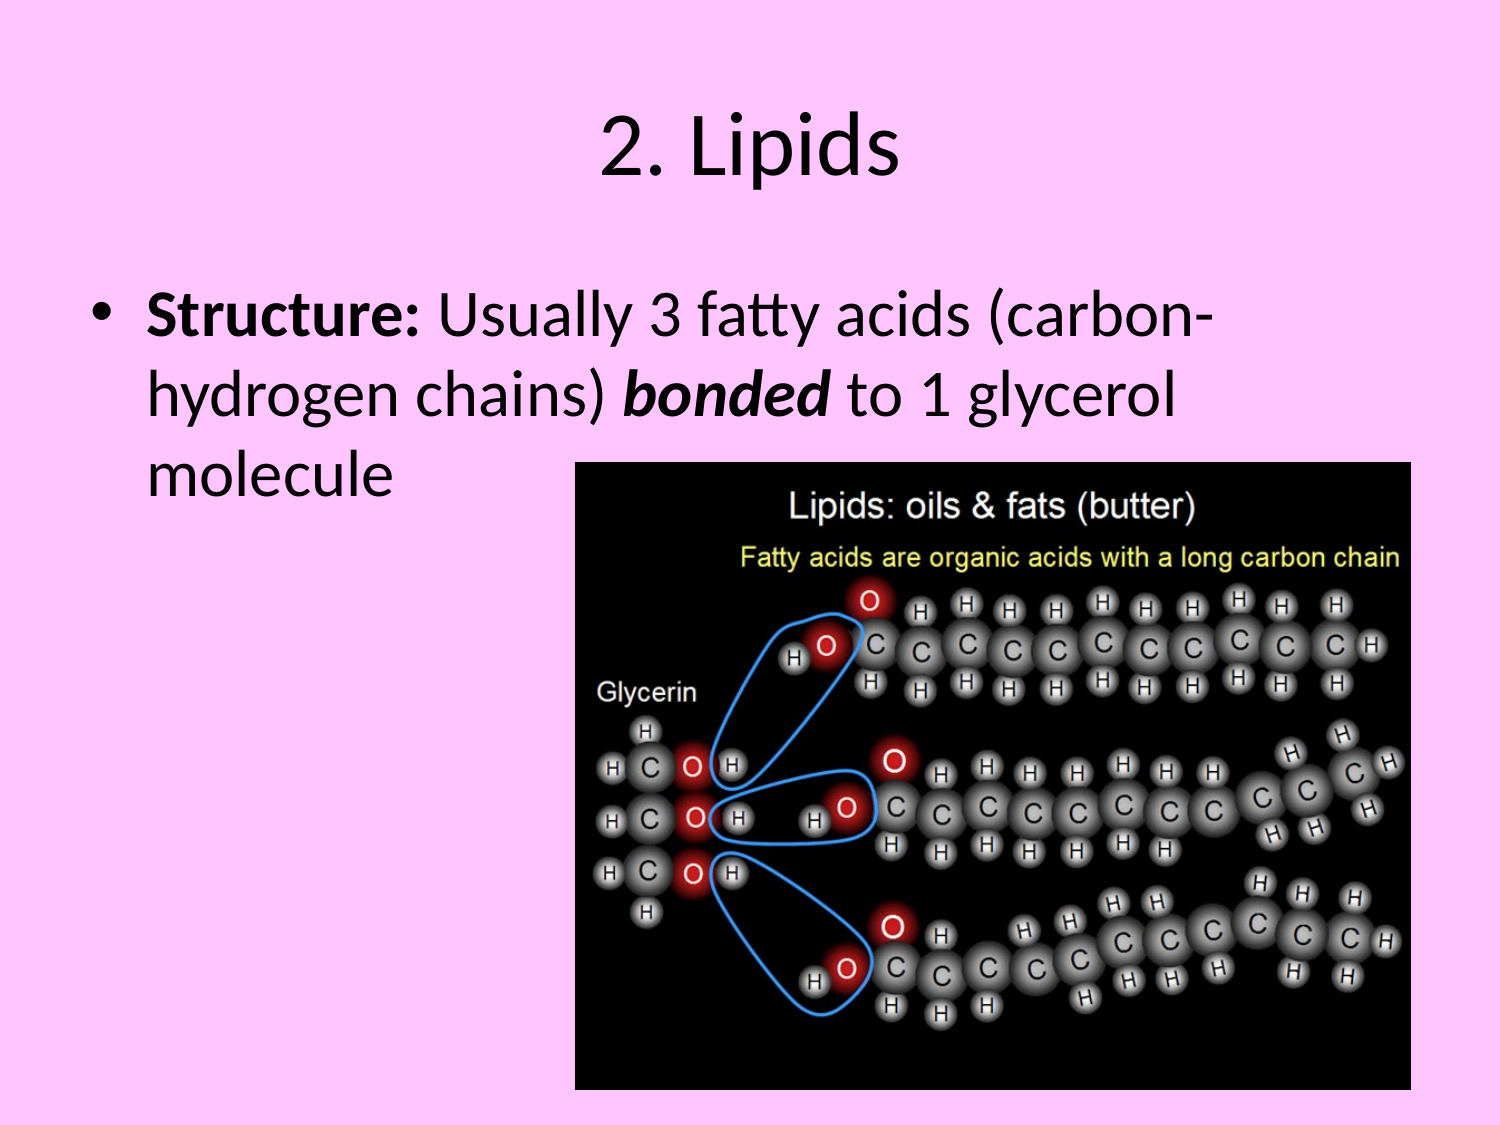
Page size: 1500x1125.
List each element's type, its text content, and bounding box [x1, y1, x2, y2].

list Structure: Usually 3 fatty acids (carbon-hydrogen chains) bonded to 1 glycerol molecule [74, 262, 1426, 1006]
title 2. Lipids [74, 44, 1426, 233]
picture [574, 462, 1412, 1091]
